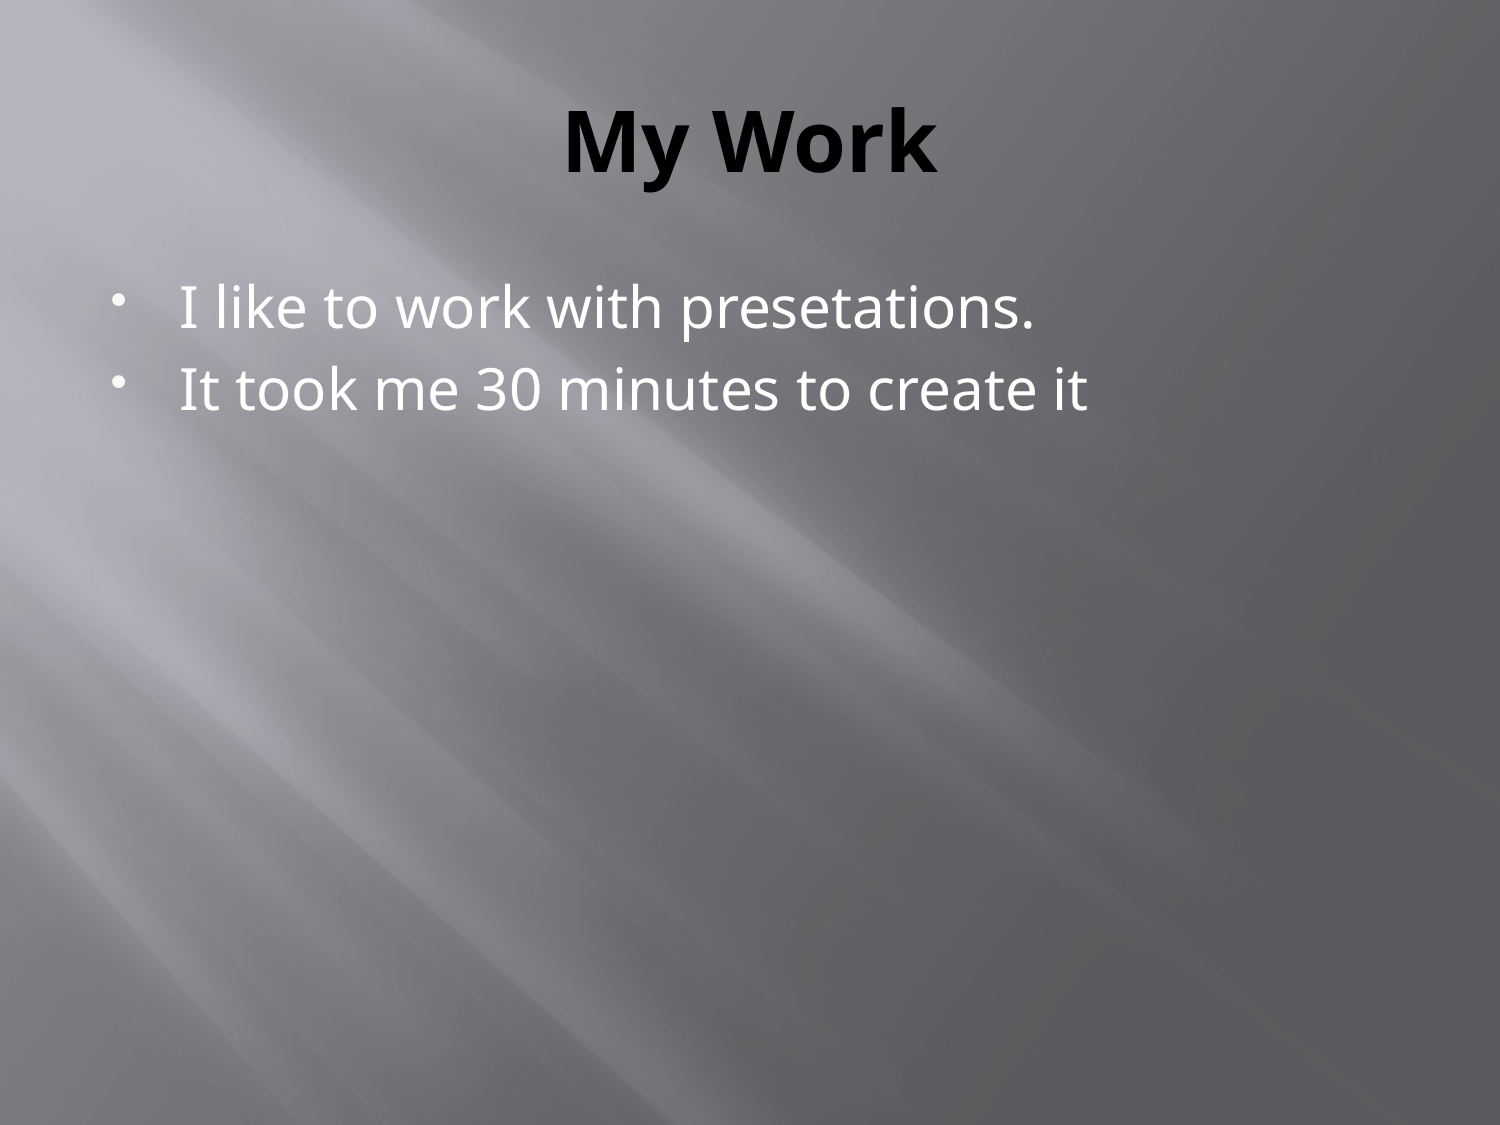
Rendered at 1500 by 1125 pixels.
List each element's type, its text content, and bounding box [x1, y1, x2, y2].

list I like to work with presetations. It took me 30 minutes to create it [75, 262, 1425, 1035]
title My Work [75, 45, 1425, 233]
